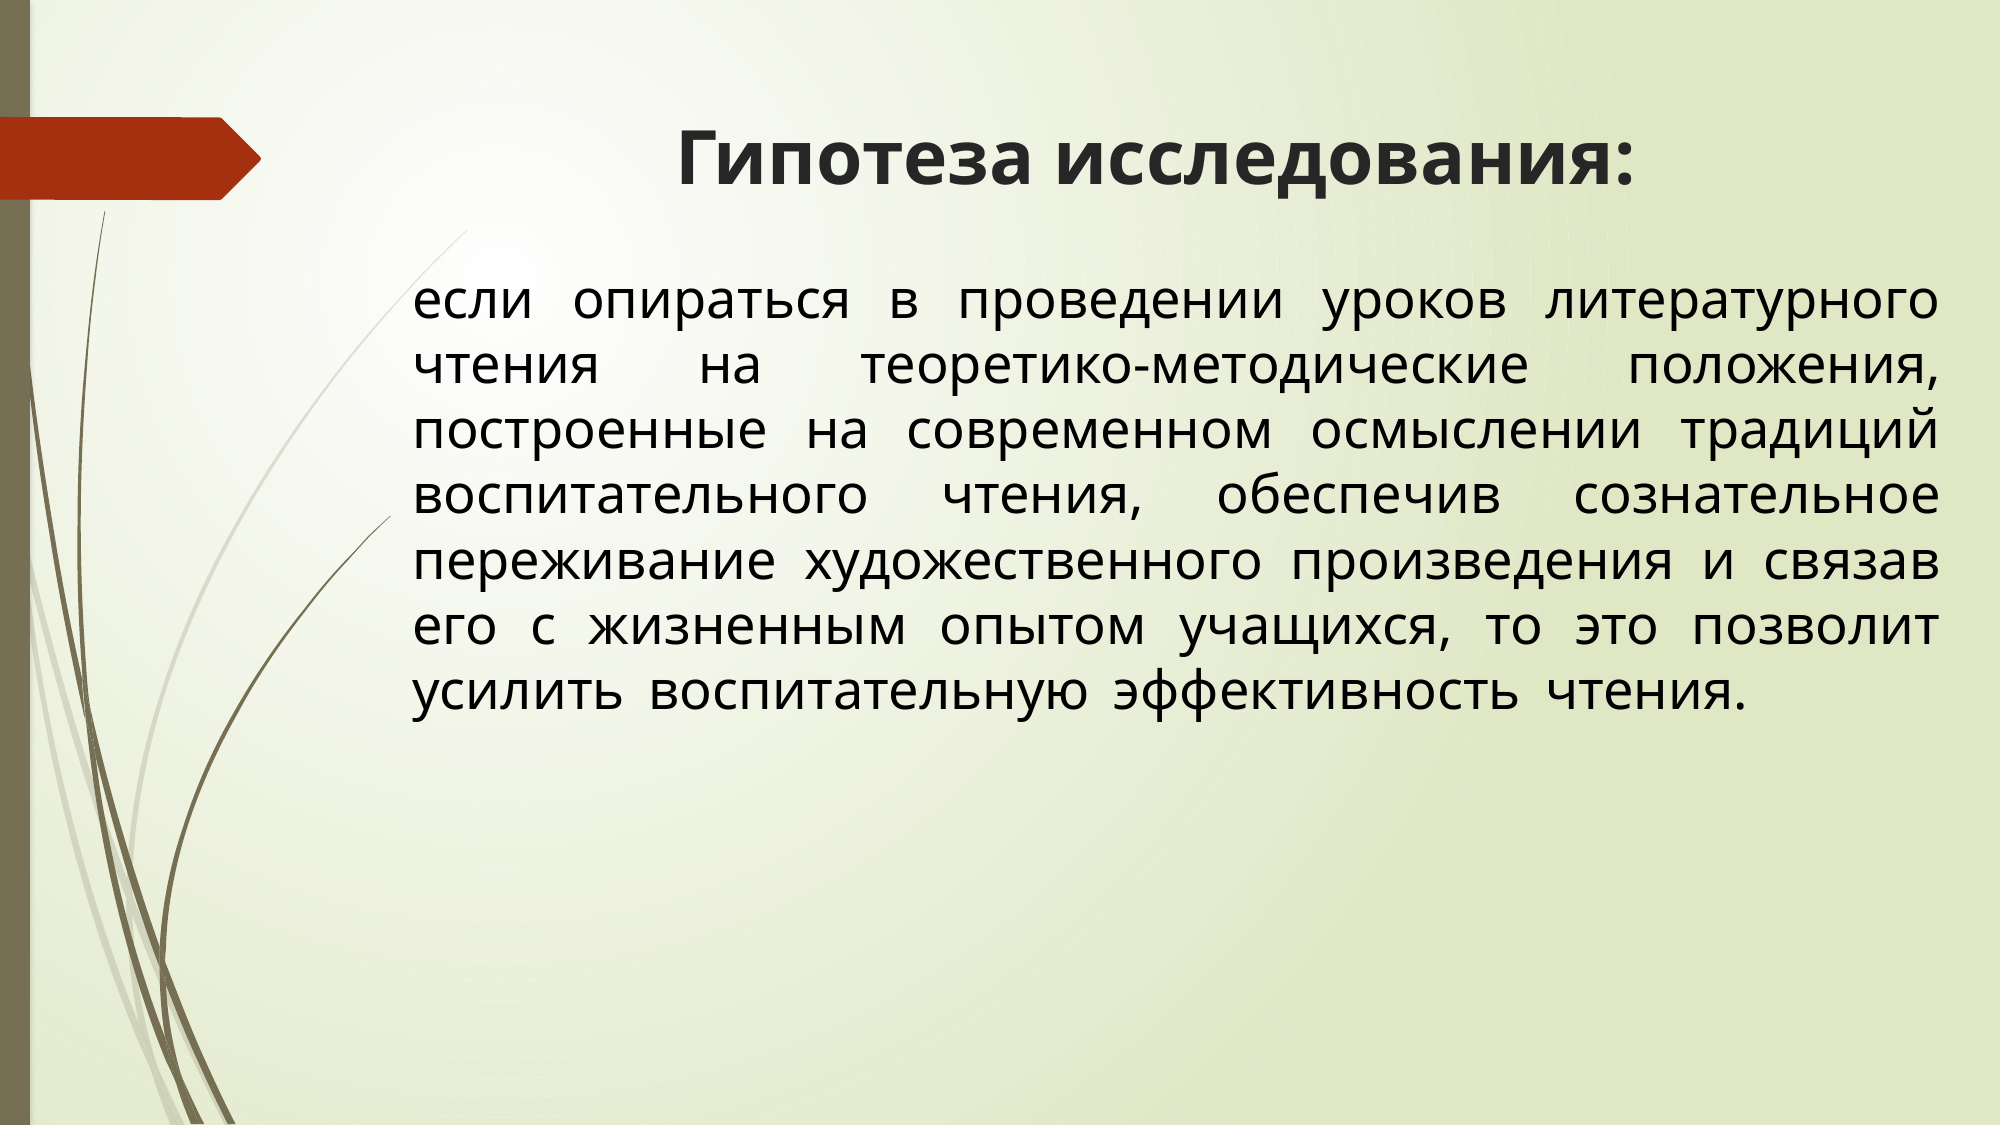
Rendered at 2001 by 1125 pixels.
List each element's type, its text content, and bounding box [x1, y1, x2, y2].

title Гипотеза исследования: [425, 102, 1888, 257]
list если опираться в проведении уроков литературного чтения на теоретико-методические положения, построенные на современном осмыслении традиций воспитательного чтения, обеспечив сознательное переживание художественного произведения и связав его с жизненным опытом учащихся, то это позволит усилить воспитательную эффективность чтения. [397, 257, 1958, 882]
